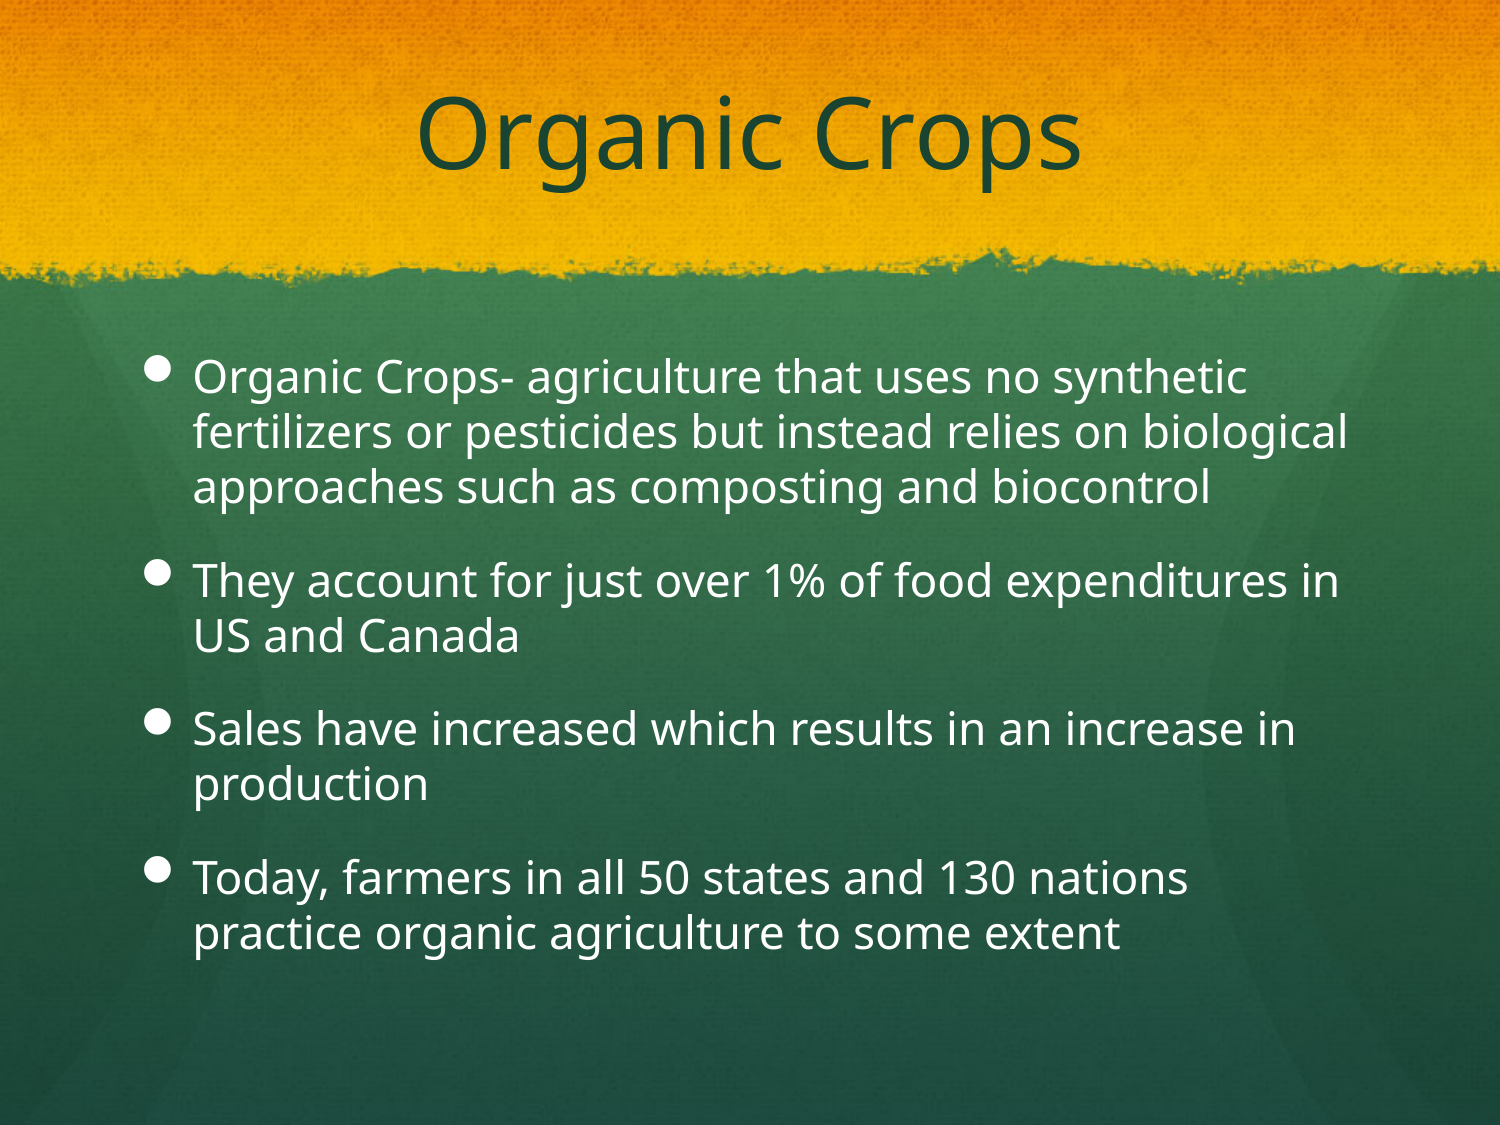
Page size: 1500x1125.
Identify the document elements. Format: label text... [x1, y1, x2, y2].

list Organic Crops- agriculture that uses no synthetic fertilizers or pesticides but instead relies on biological approaches such as composting and biocontrol They account for just over 1% of food expenditures in US and Canada Sales have increased which results in an increase in production Today, farmers in all 50 states and 130 nations practice organic agriculture to some extent [125, 339, 1375, 1026]
title Organic Crops [125, 13, 1375, 246]
picture [0, 0, 1500, 1125]
